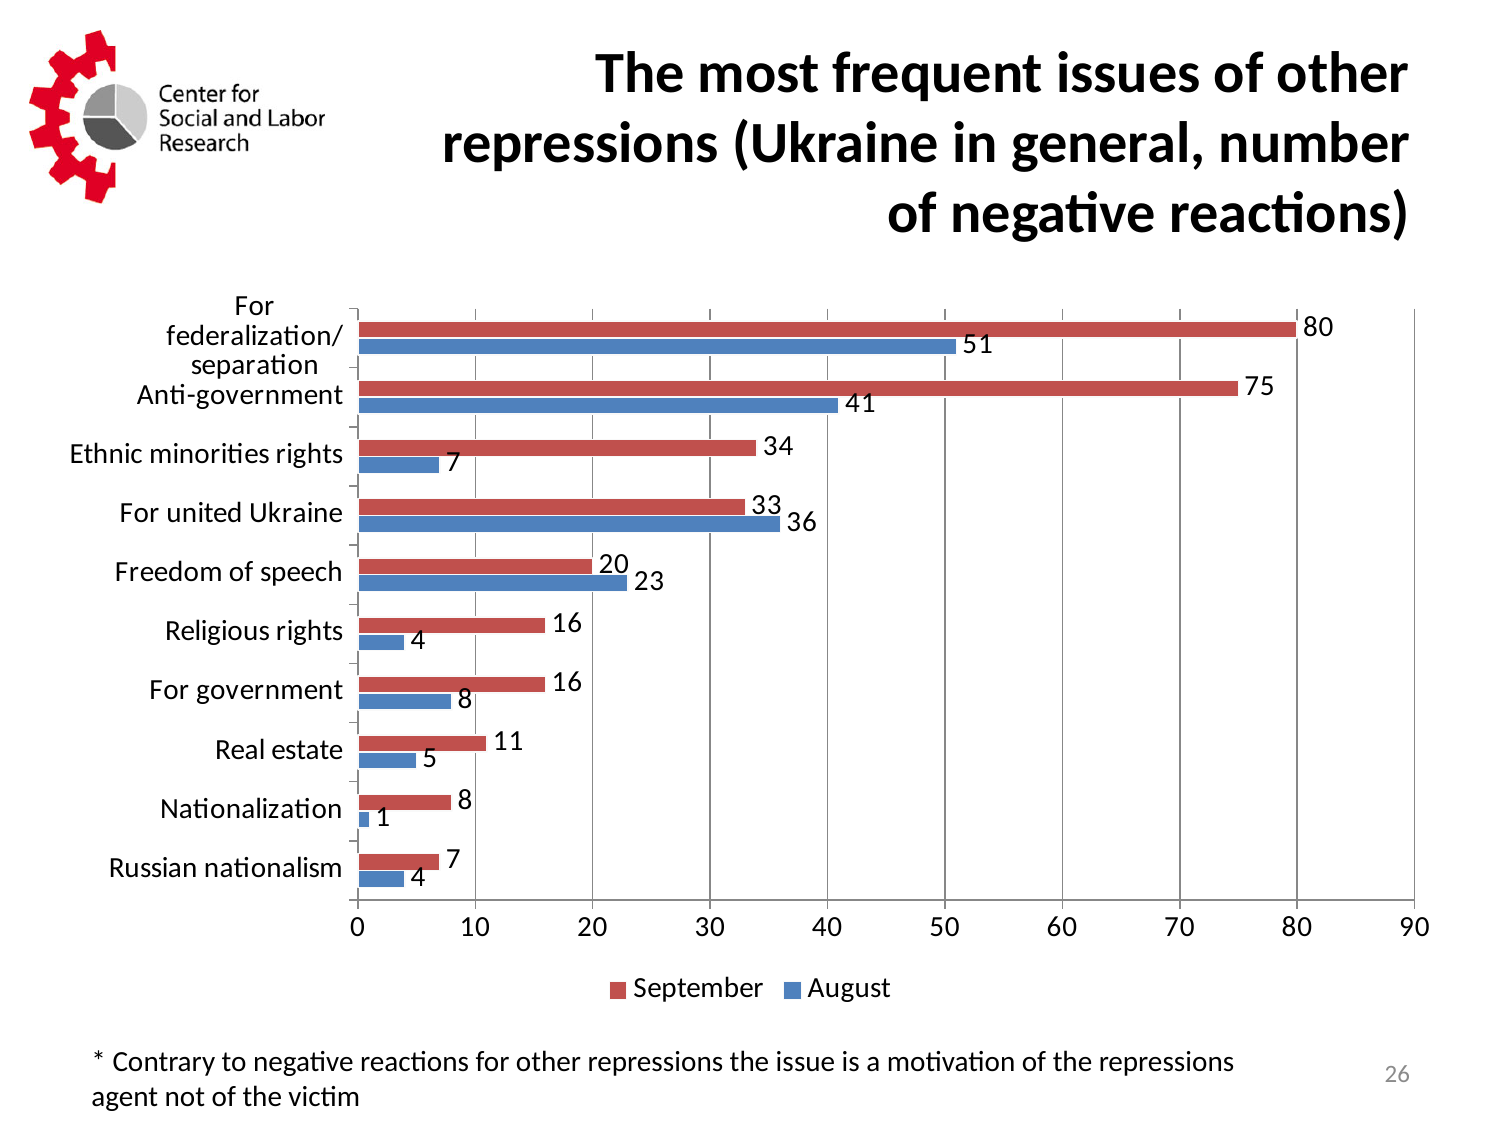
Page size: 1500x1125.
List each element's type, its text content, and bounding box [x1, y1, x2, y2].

title The most frequent issues of other repressions (Ukraine in general, number of negative reactions) [395, 45, 1425, 233]
slide_number 26 [1270, 1042, 1425, 1103]
text_box * Contrary to negative reactions for other repressions the issue is a motivation of the repressions agent not of the victim [76, 1034, 1270, 1120]
picture [29, 30, 326, 204]
chart [41, 293, 1459, 1012]
